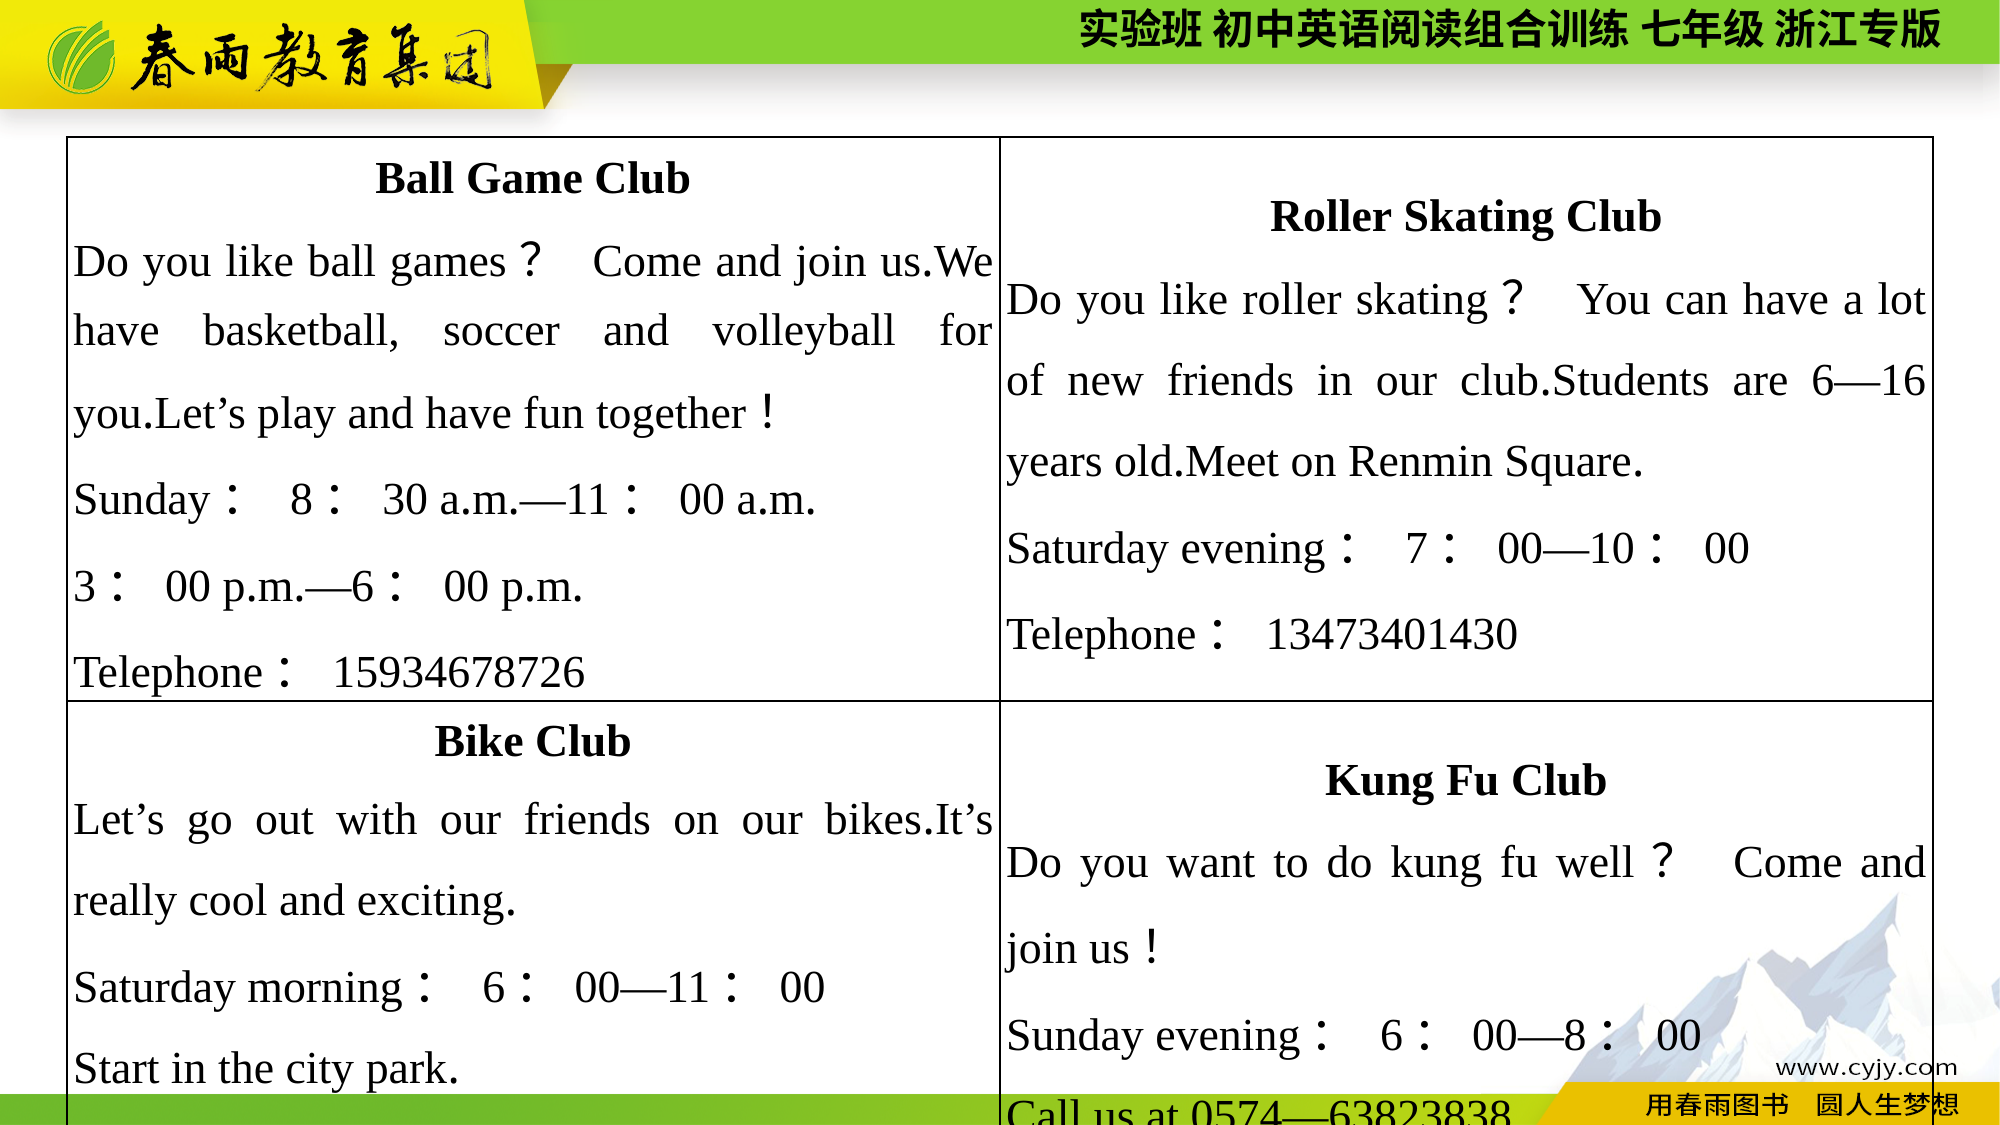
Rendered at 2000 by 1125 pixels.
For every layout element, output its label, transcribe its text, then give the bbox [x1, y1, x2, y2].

table_cell Kung Fu Club Do you want to do kung fu well？ Come and join us！ Sunday evening： 6：00—8：00 Call us at 0574—63823838. [1001, 702, 1932, 1125]
table_header Ball Game Club Do you like ball games？ Come and join us.We have basketball, soccer and volleyball for you.Let’s play and have fun together！ Sunday： 8：30 a.m.—11：00 a.m. 3：00 p.m.—6：00 p.m. Telephone：15934678726 [68, 138, 999, 700]
picture [0, 0, 2000, 1125]
table_header Roller Skating Club Do you like roller skating？ You can have a lot of new friends in our club.Students are 6—16 years old.Meet on Renmin Square. Saturday evening： 7：00—10：00 Telephone：13473401430 [1001, 138, 1932, 700]
table_cell Bike Club Let’s go out with our friends on our bikes.It’s really cool and exciting. Saturday morning： 6：00—11：00 Start in the city park. Email address： cycling @163.com [68, 702, 999, 1125]
